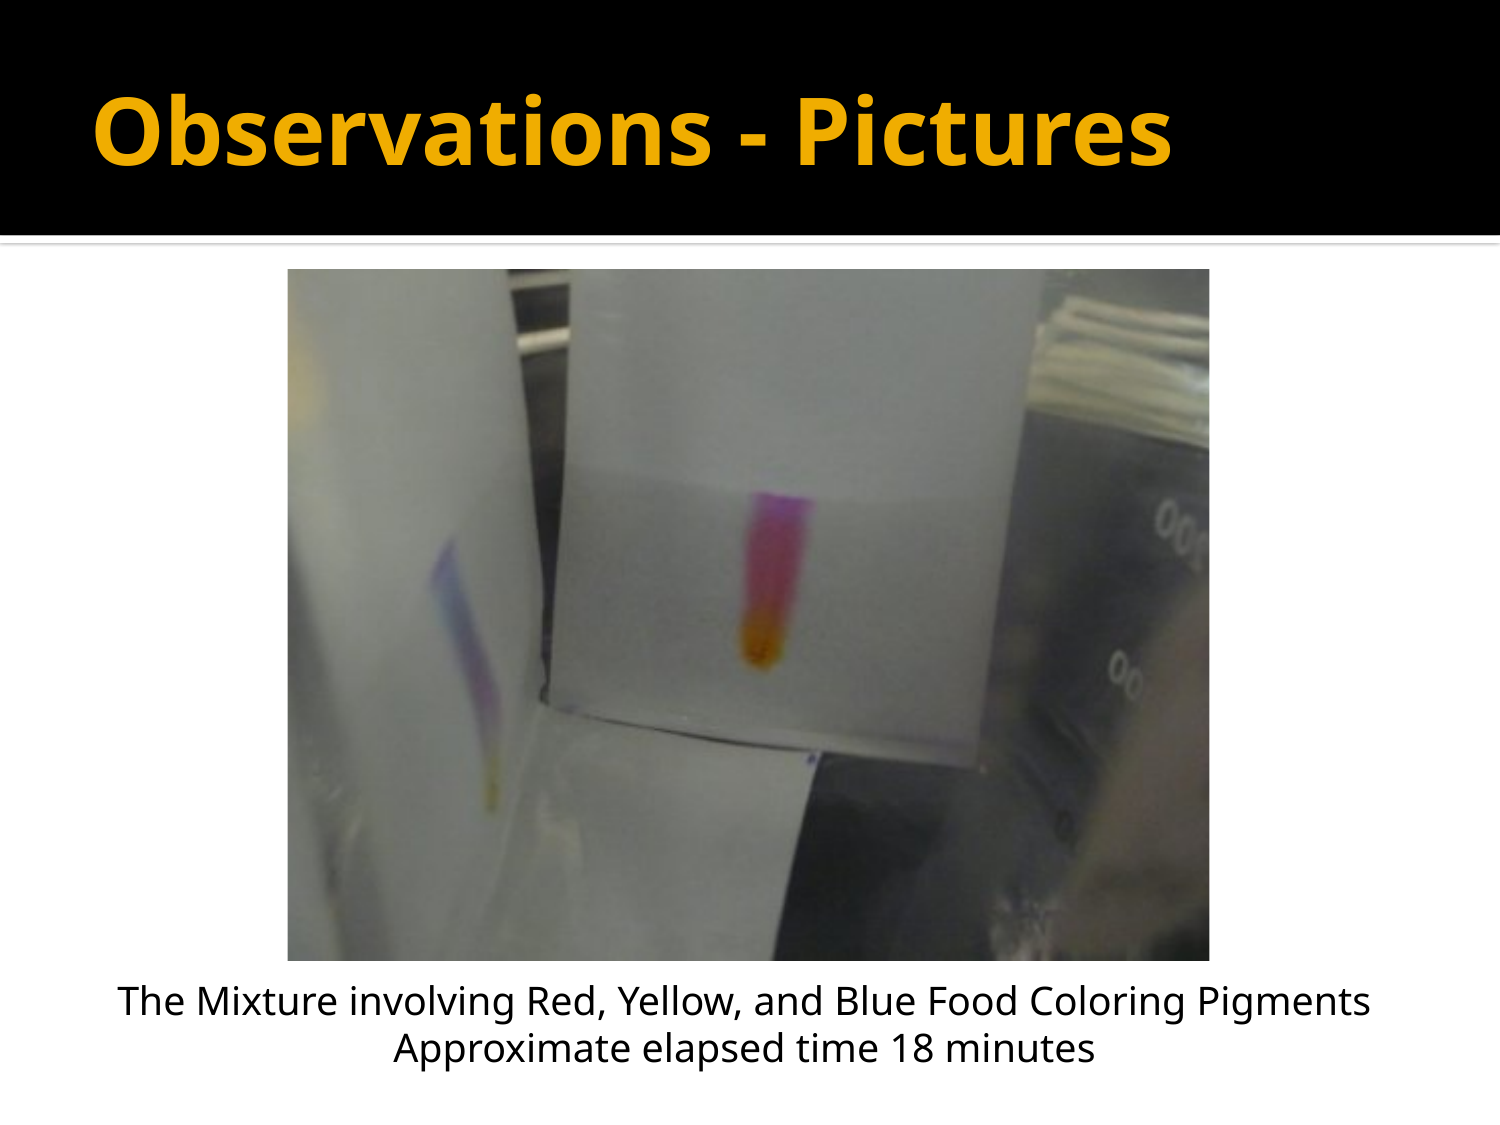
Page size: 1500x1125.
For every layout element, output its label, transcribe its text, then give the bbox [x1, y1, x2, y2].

picture [287, 269, 1210, 961]
title Observations - Pictures [75, 25, 1425, 231]
list The Mixture involving Red, Yellow, and Blue Food Coloring Pigments Approximate elapsed time 18 minutes [82, 960, 1395, 1082]
